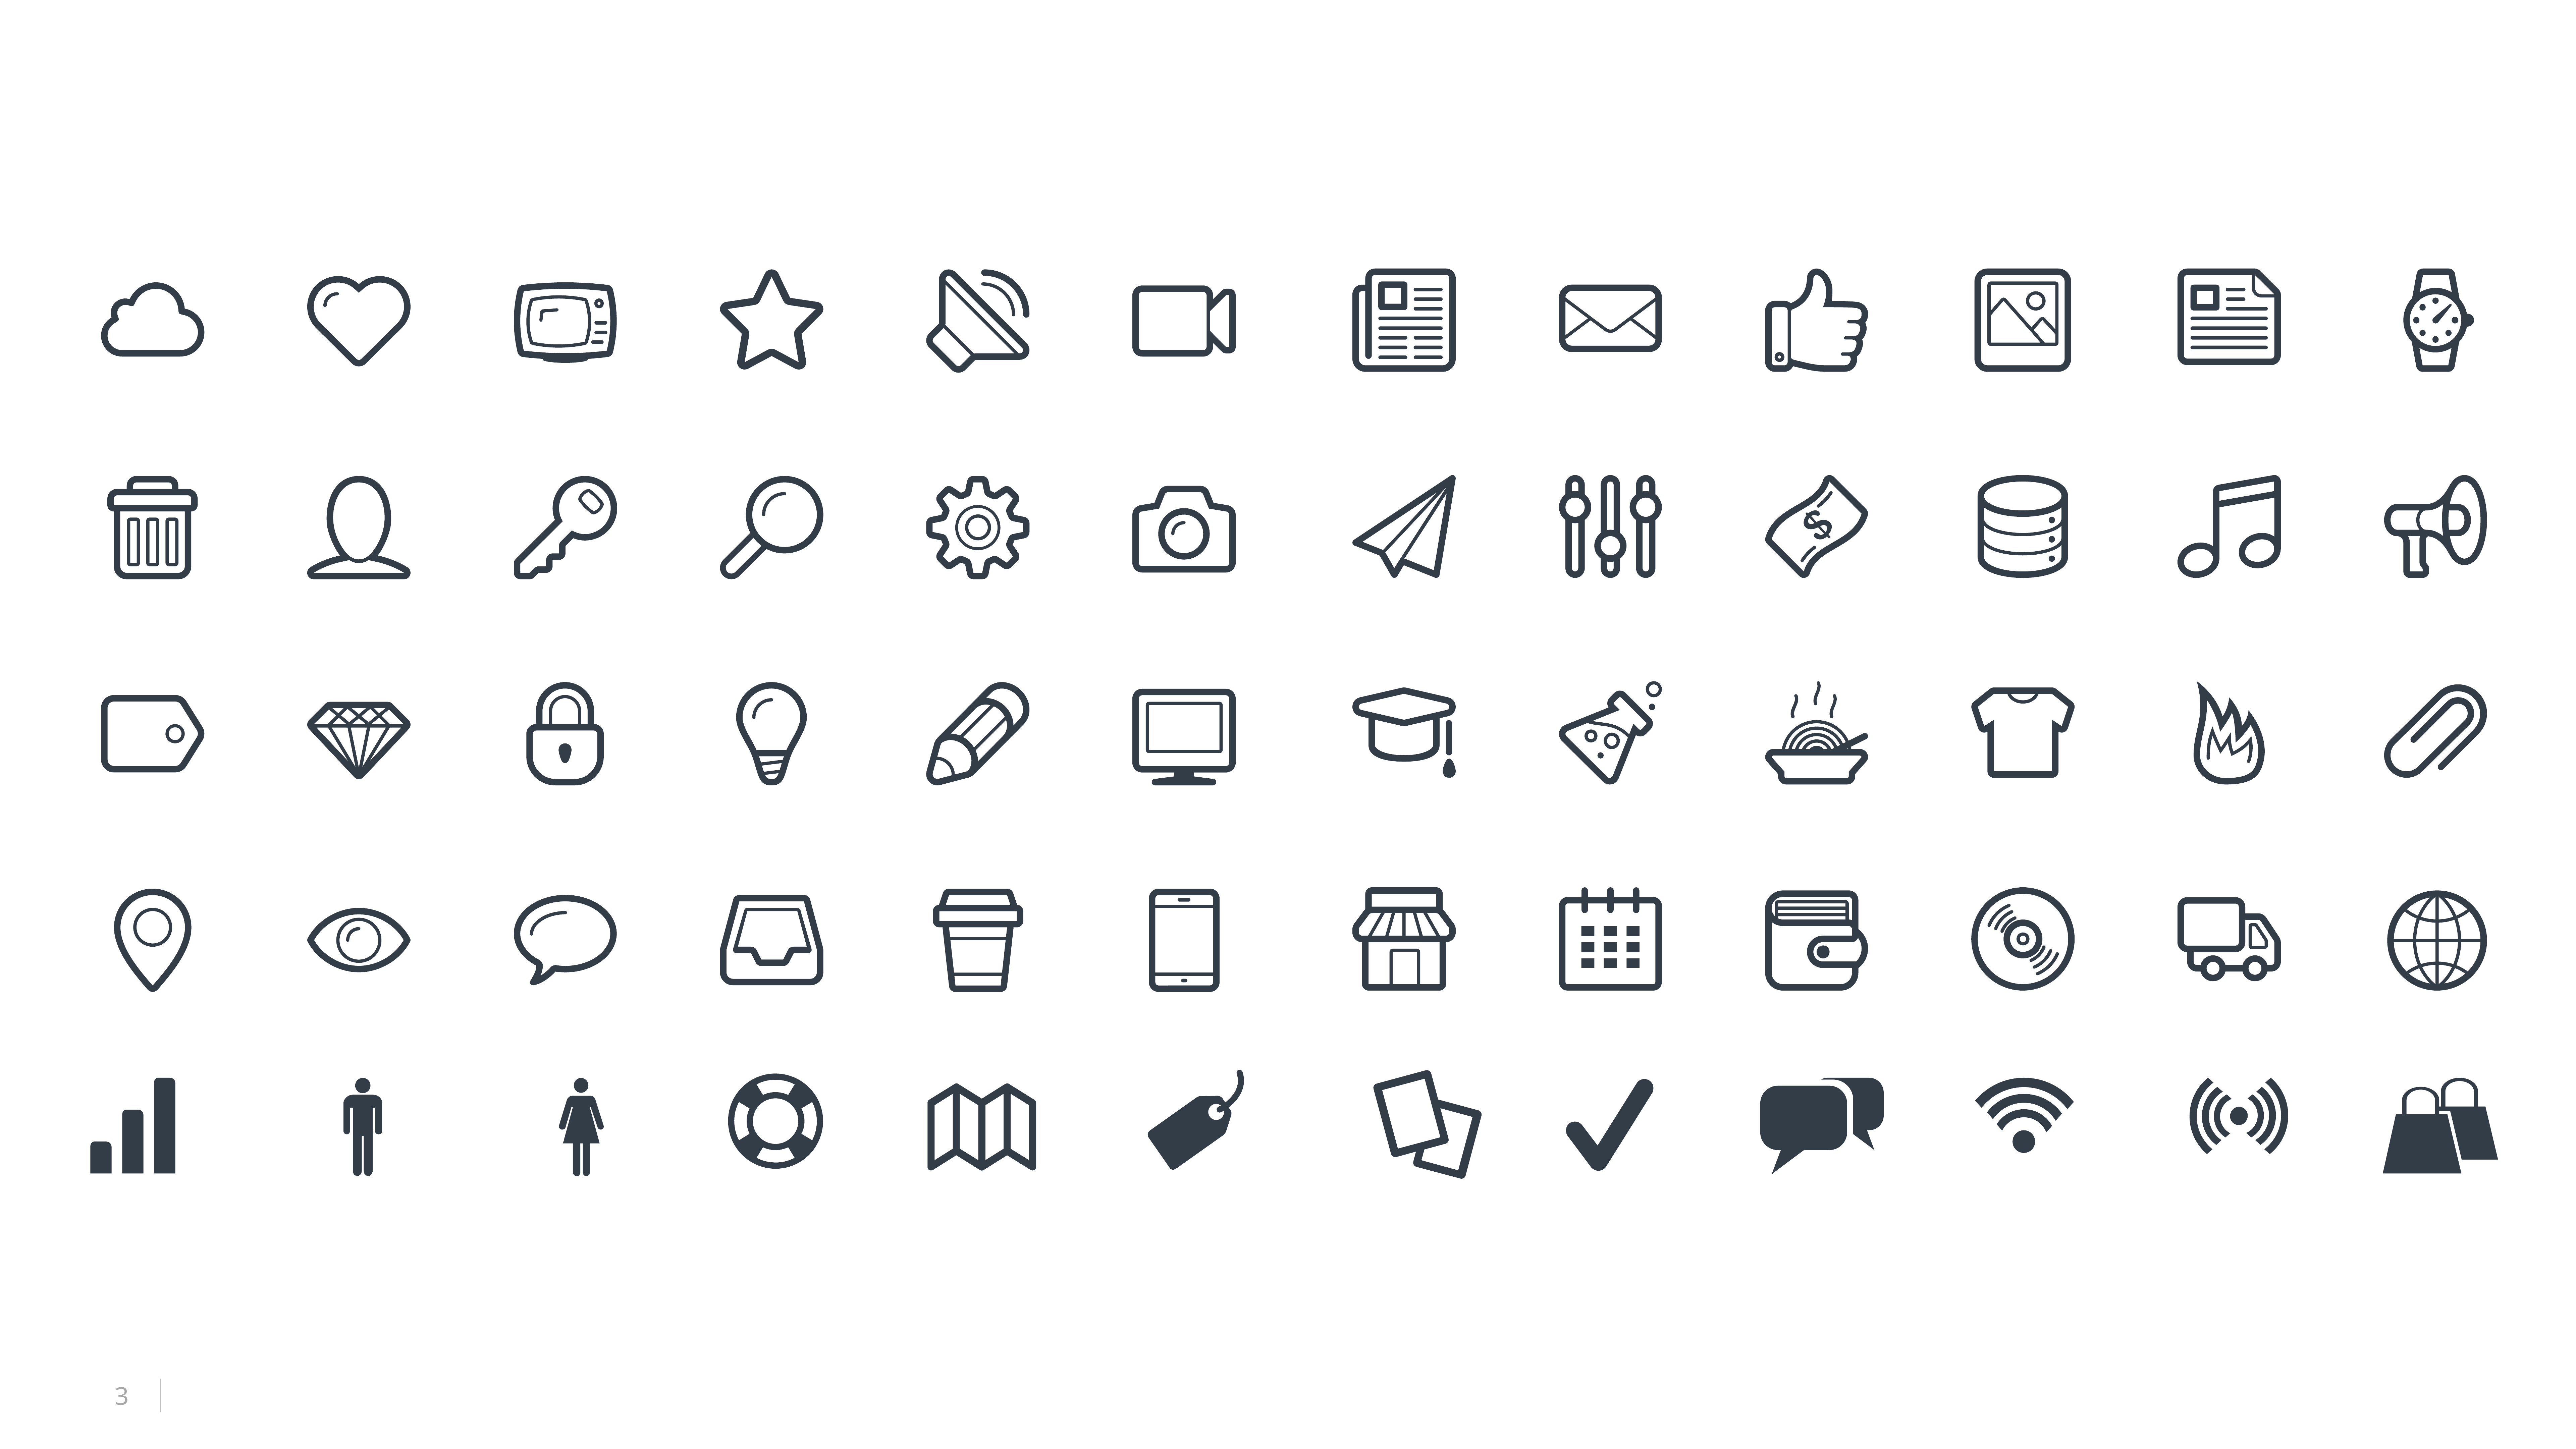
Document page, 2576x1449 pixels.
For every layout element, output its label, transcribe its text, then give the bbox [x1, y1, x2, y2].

text_box [2445, 330, 2452, 336]
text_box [2382, 1077, 2498, 1174]
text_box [1974, 268, 2071, 372]
text_box [720, 895, 823, 986]
text_box [1352, 887, 1456, 991]
text_box [323, 292, 339, 308]
text_box [336, 917, 382, 963]
text_box [307, 276, 411, 367]
slide_number 3 [76, 1380, 129, 1410]
text_box [2177, 897, 2281, 982]
text_box [2432, 304, 2452, 324]
text_box [2419, 304, 2426, 311]
text_box [2452, 317, 2459, 324]
text_box [594, 321, 607, 325]
text_box [1971, 687, 2075, 778]
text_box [1132, 486, 1236, 573]
text_box [1446, 720, 1452, 756]
text_box [1804, 510, 1832, 540]
text_box [1559, 284, 1662, 352]
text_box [559, 1078, 604, 1176]
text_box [1559, 887, 1662, 991]
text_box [1559, 475, 1662, 578]
text_box [2225, 288, 2246, 291]
text_box [165, 724, 185, 743]
text_box [2190, 317, 2268, 320]
text_box [2432, 336, 2439, 343]
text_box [1149, 889, 1220, 992]
text_box [728, 1073, 823, 1169]
text_box [2190, 284, 2220, 311]
text_box [2177, 268, 2281, 365]
text_box [1373, 1070, 1482, 1179]
text_box [346, 927, 361, 942]
text_box [2419, 330, 2426, 336]
text_box [1147, 1070, 1244, 1170]
text_box [1765, 268, 1868, 372]
text_box [578, 489, 604, 514]
text_box [1829, 694, 1837, 718]
text_box [514, 476, 617, 579]
text_box [90, 1141, 112, 1174]
text_box [514, 282, 617, 363]
text_box [591, 340, 604, 344]
text_box [981, 282, 1015, 317]
text_box [1566, 1079, 1654, 1171]
text_box [101, 282, 205, 357]
text_box [1790, 694, 1799, 718]
text_box [1765, 890, 1868, 991]
text_box [2177, 475, 2281, 578]
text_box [736, 682, 807, 785]
text_box [122, 1110, 144, 1174]
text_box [114, 889, 192, 992]
text_box [2248, 923, 2268, 949]
text_box [2225, 297, 2246, 301]
text_box [2190, 326, 2268, 330]
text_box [720, 476, 823, 579]
text_box [101, 695, 205, 773]
text_box [1352, 475, 1456, 578]
text_box [2190, 345, 2268, 349]
text_box [1816, 491, 1833, 508]
text_box [539, 308, 559, 322]
text_box [2387, 890, 2487, 991]
text_box [2225, 307, 2268, 311]
text_box [594, 331, 607, 334]
text_box [1352, 687, 1456, 762]
text_box [1816, 945, 1830, 959]
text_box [1971, 887, 2075, 991]
text_box [1765, 720, 1868, 785]
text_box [1559, 681, 1662, 785]
text_box [2384, 475, 2487, 578]
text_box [1975, 1077, 2074, 1153]
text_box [1352, 268, 1456, 372]
text_box [733, 908, 812, 966]
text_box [926, 476, 1030, 579]
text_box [343, 1078, 382, 1176]
text_box [933, 889, 1023, 992]
text_box [2206, 726, 2253, 763]
text_box [927, 1083, 1036, 1171]
text_box [2432, 297, 2439, 304]
text_box [720, 269, 823, 370]
text_box [526, 295, 591, 348]
text_box [926, 269, 1030, 373]
text_box [1813, 681, 1821, 706]
text_box [926, 682, 1030, 786]
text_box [107, 476, 198, 579]
text_box [558, 743, 572, 763]
text_box [307, 476, 411, 579]
text_box [154, 1077, 175, 1174]
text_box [1132, 688, 1236, 785]
text_box [307, 702, 411, 779]
text_box [1774, 352, 1784, 362]
text_box [1765, 475, 1868, 578]
text_box [1132, 285, 1236, 357]
text_box [1443, 759, 1456, 778]
text_box [2193, 681, 2265, 785]
text_box [526, 682, 604, 786]
text_box [981, 269, 1030, 318]
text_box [514, 895, 617, 986]
text_box [2413, 317, 2420, 324]
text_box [1760, 1077, 1884, 1174]
text_box [2403, 268, 2474, 372]
text_box [594, 298, 604, 309]
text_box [1977, 475, 2068, 578]
text_box [2384, 684, 2487, 778]
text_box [2189, 1077, 2288, 1154]
text_box [307, 908, 411, 972]
text_box [1800, 546, 1816, 562]
text_box [2190, 336, 2268, 340]
